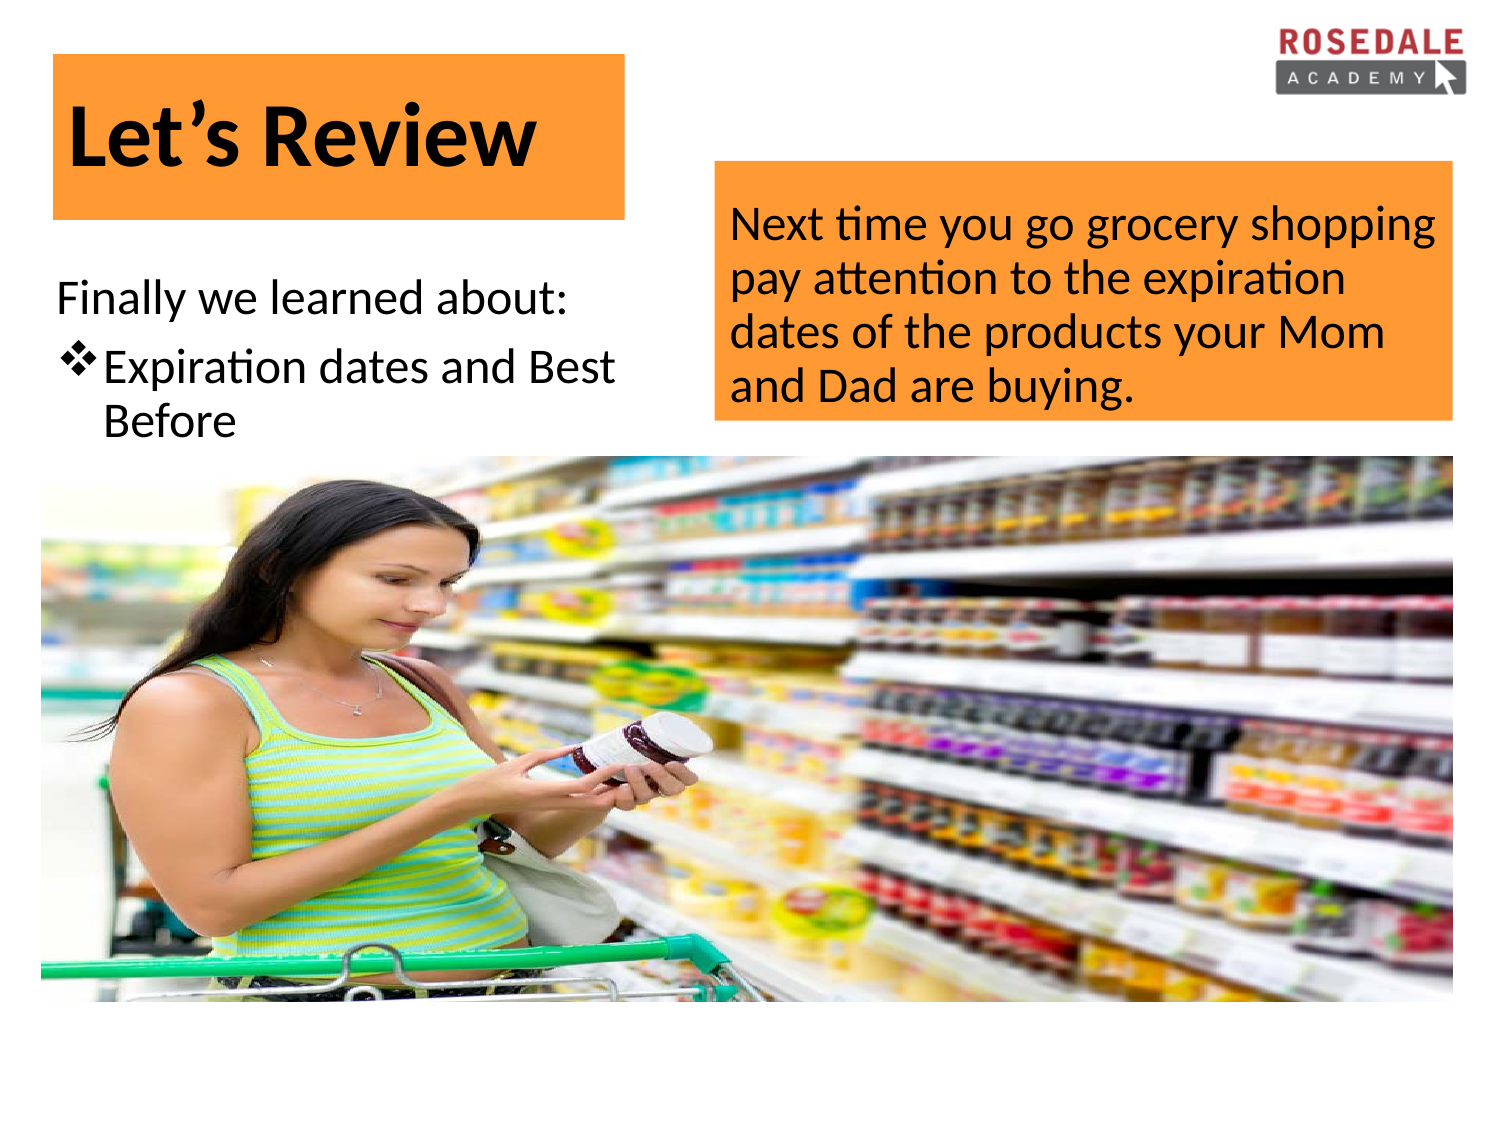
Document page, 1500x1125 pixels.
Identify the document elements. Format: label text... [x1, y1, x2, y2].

picture [41, 456, 1453, 1002]
list Next time you go grocery shopping pay attention to the expiration dates of the products your Mom and Dad are buying. [714, 160, 1453, 421]
title Let’s Review [53, 54, 625, 219]
picture [1269, 22, 1472, 100]
list Finally we learned about: Expiration dates and Best Before [41, 219, 762, 456]
